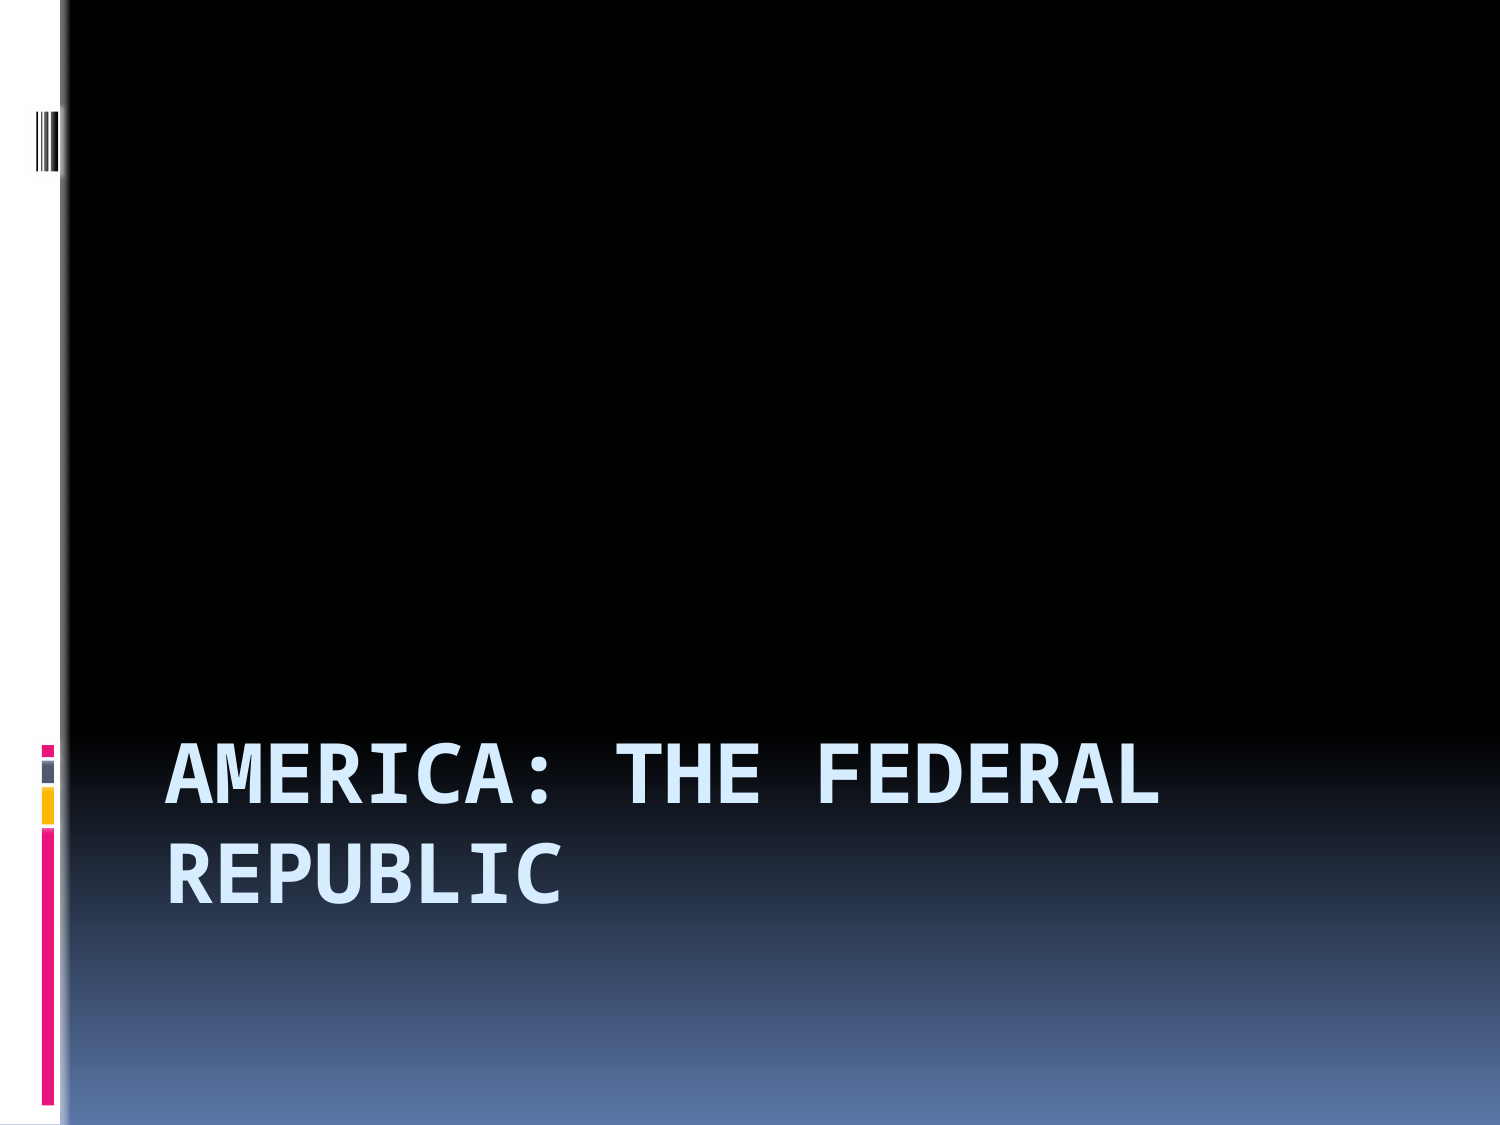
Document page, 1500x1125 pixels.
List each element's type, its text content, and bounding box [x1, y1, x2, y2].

title America: The Federal Republic [150, 712, 1425, 1037]
